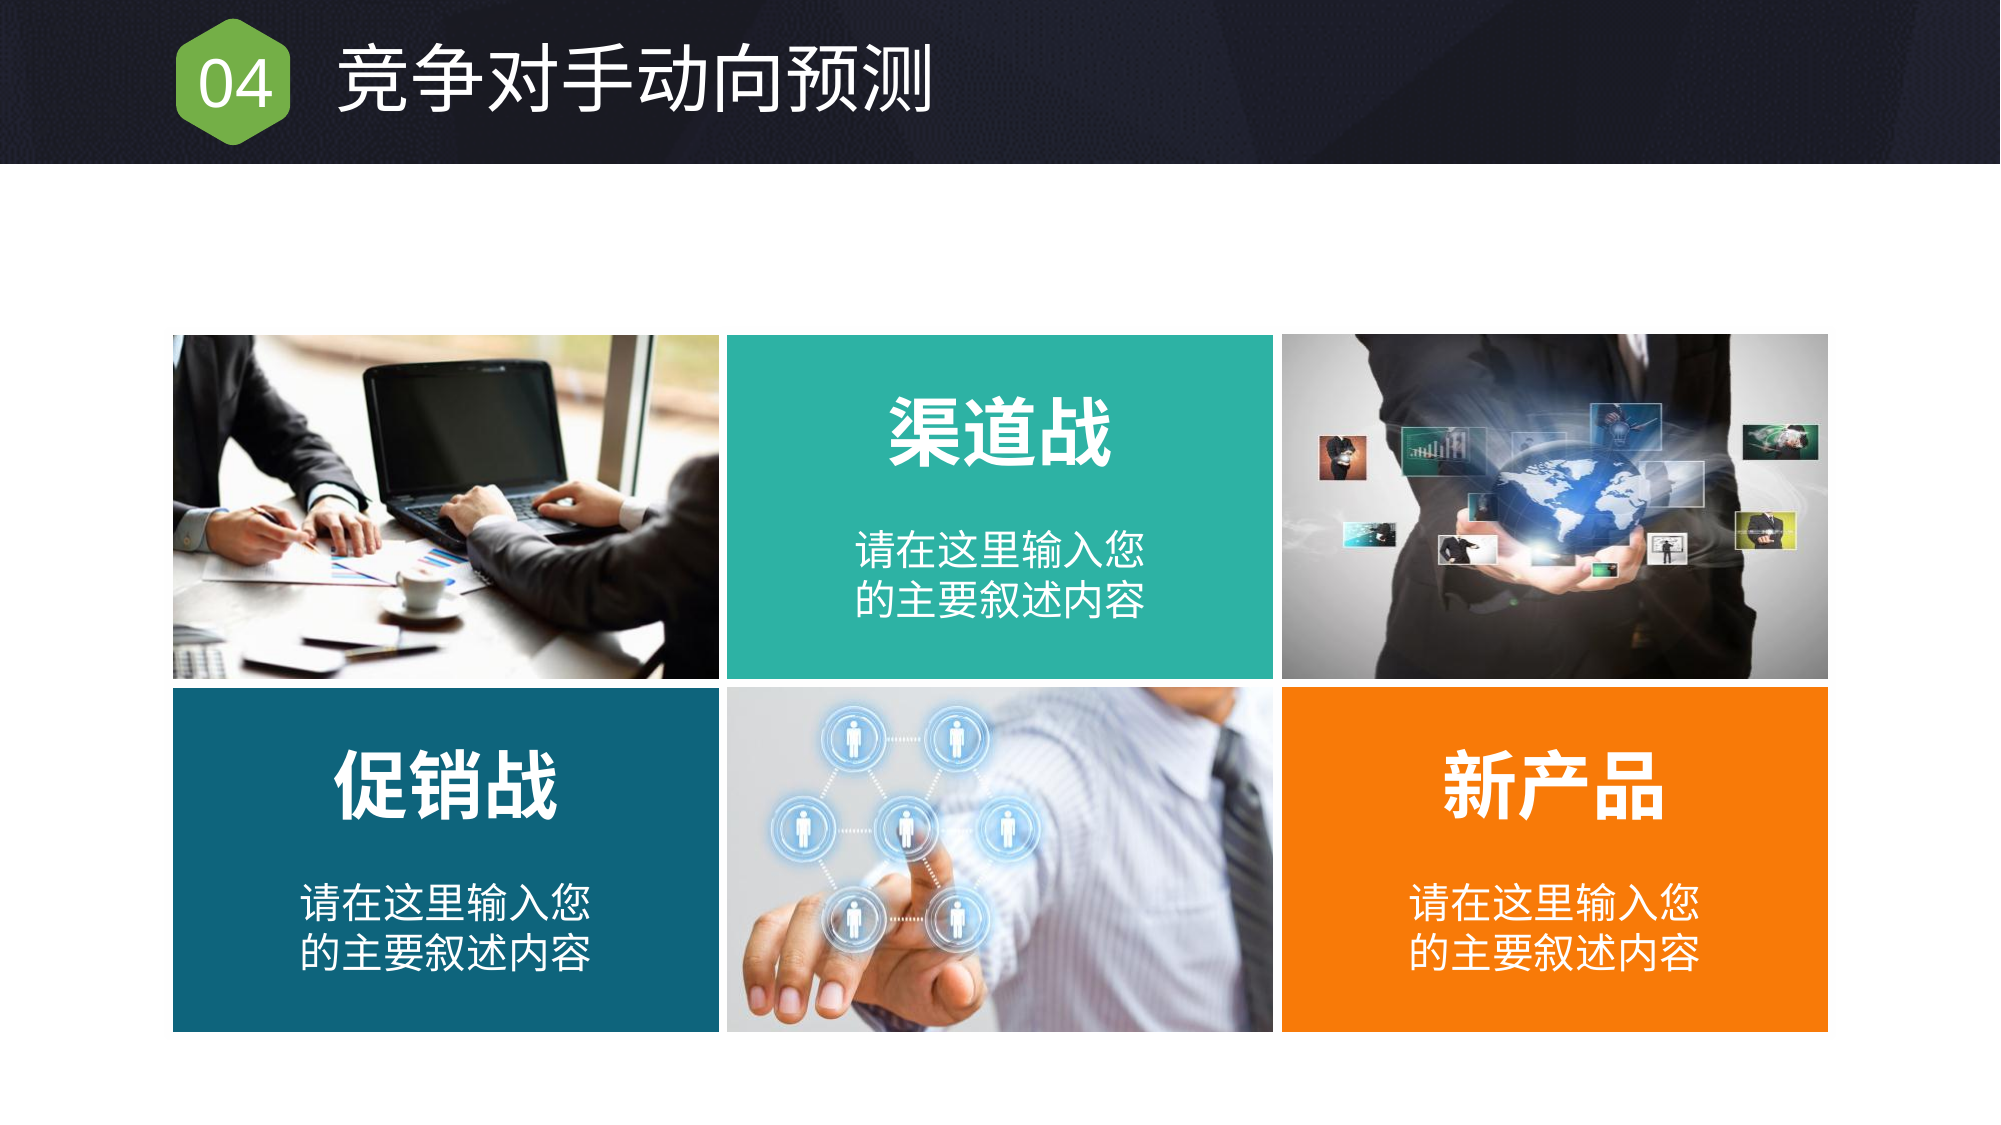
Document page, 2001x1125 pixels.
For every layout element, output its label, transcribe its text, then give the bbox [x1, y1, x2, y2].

text_box [1277, 330, 1833, 683]
text_box 渠道战 [873, 378, 1128, 483]
text_box [724, 330, 1277, 684]
text_box [168, 330, 724, 684]
text_box [723, 684, 1278, 1037]
text_box 请在这里输入您 的主要叙述内容 [839, 516, 1162, 682]
picture [0, 0, 2000, 164]
text_box 请在这里输入您 的主要叙述内容 [1393, 869, 1716, 1034]
text_box 新产品 [1427, 730, 1683, 836]
text_box [1277, 683, 1833, 1036]
text_box [168, 684, 723, 1037]
text_box 促销战 [318, 731, 574, 836]
text_box 请在这里输入您 的主要叙述内容 [284, 869, 607, 1035]
